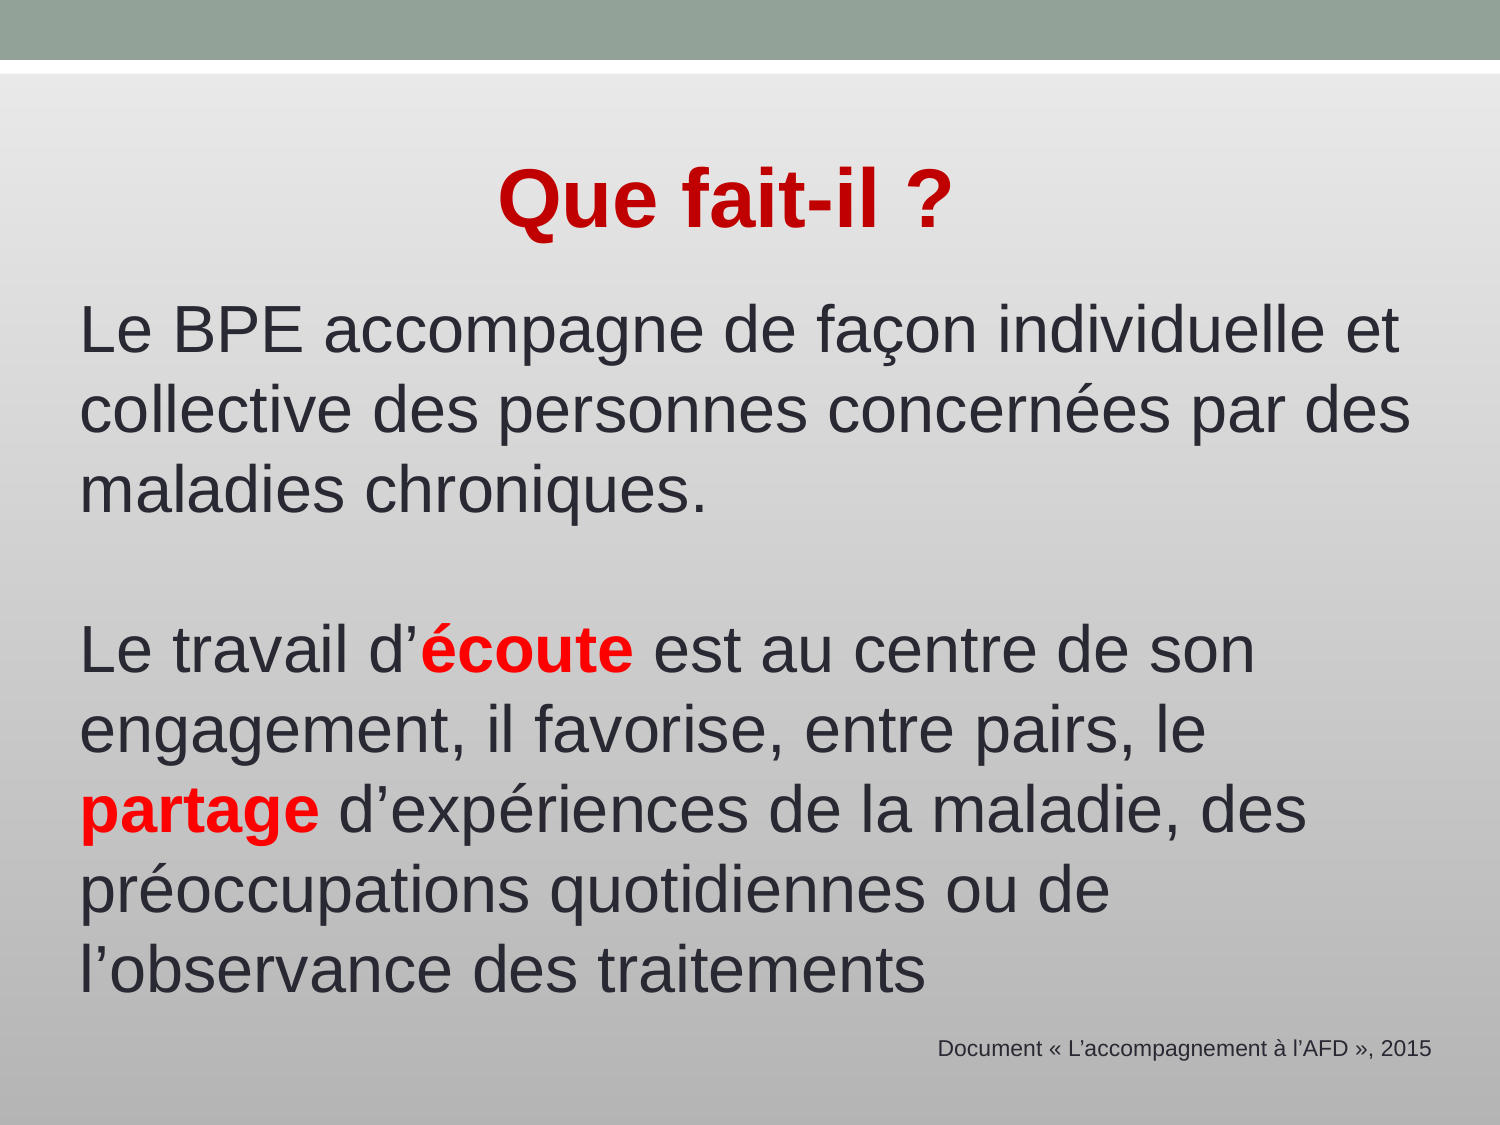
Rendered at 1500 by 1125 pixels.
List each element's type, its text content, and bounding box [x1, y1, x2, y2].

text_box Que fait-il ? [64, 137, 1388, 252]
text_box Le BPE accompagne de façon individuelle et collective des personnes concernées par des maladies chroniques. Le travail d’écoute est au centre de son engagement, il favorise, entre pairs, le partage d’expériences de la maladie, des préoccupations quotidiennes ou de l’observance des traitements Document « L’accompagnement à l’AFD », 2015 [64, 278, 1447, 1069]
